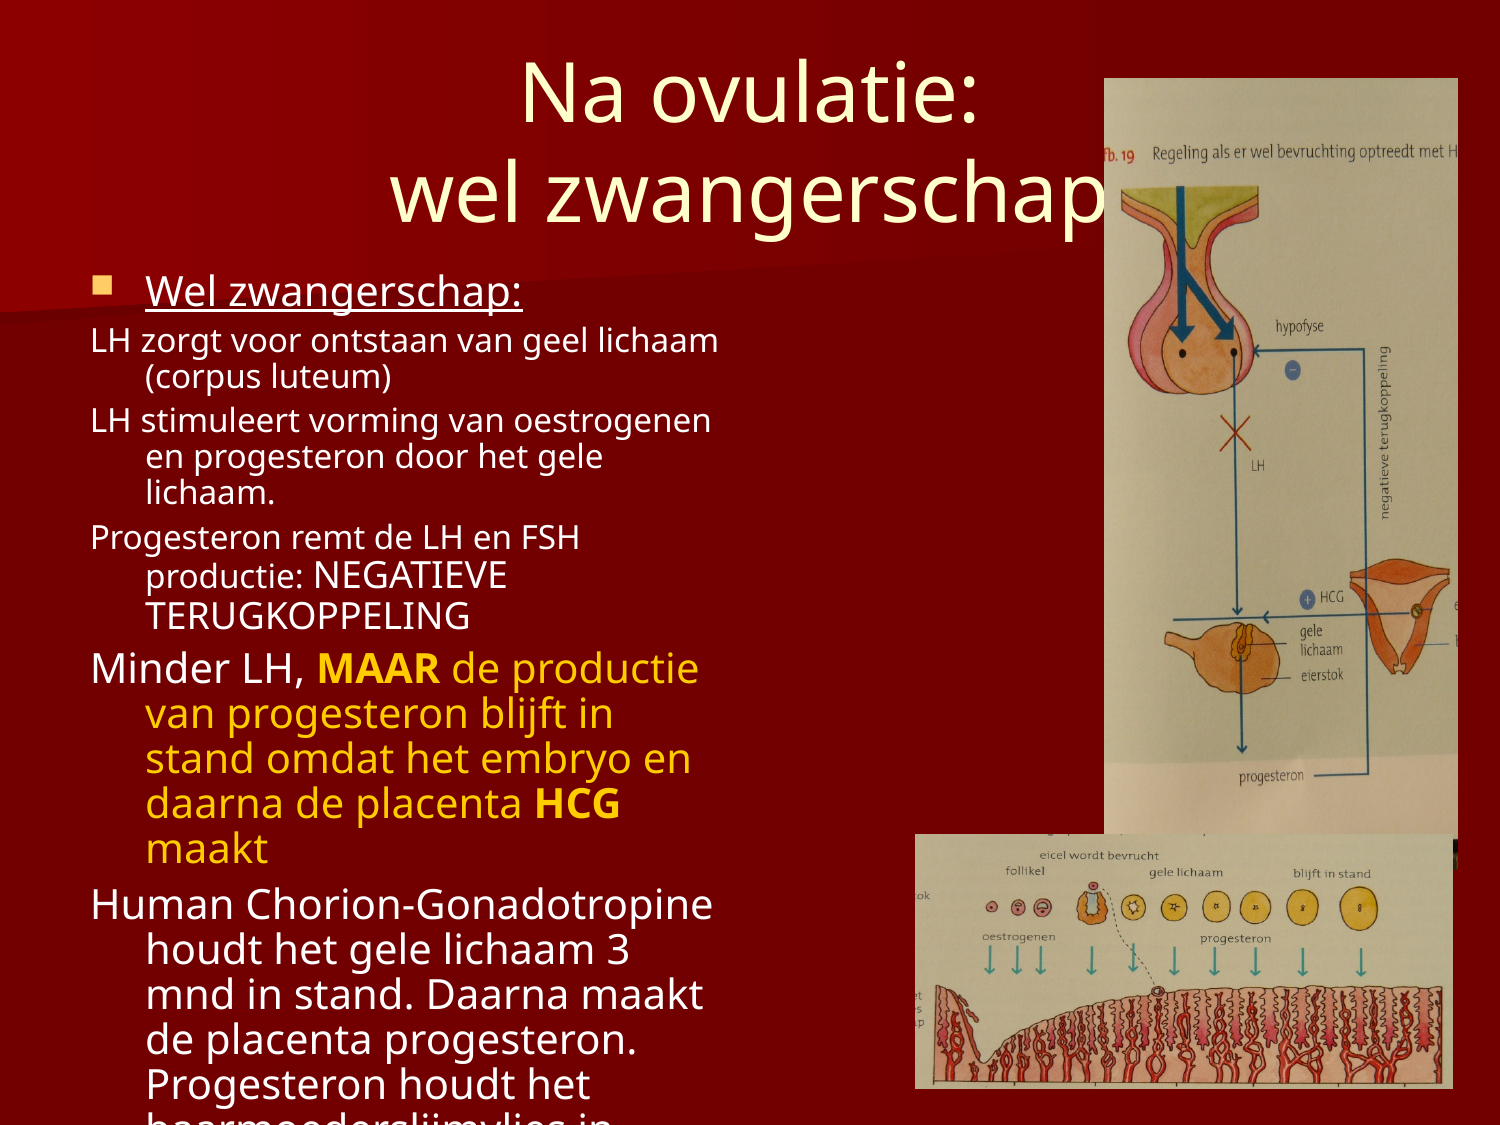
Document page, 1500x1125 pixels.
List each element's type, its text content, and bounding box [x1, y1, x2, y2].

title Na ovulatie: wel zwangerschap [74, 30, 1426, 247]
picture [915, 77, 1458, 1089]
list Wel zwangerschap: LH zorgt voor ontstaan van geel lichaam (corpus luteum)‏ LH stimuleert vorming van oestrogenen en progesteron door het gele lichaam. Progesteron remt de LH en FSH productie: NEGATIEVE TERUGKOPPELING Minder LH, MAAR de productie van progesteron blijft in stand omdat het embryo en daarna de placenta HCG maakt Human Chorion-Gonadotropine houdt het gele lichaam 3 mnd in stand. Daarna maakt de placenta progesteron. Progesteron houdt het baarmoederslijmvlies in stand [74, 262, 738, 1125]
